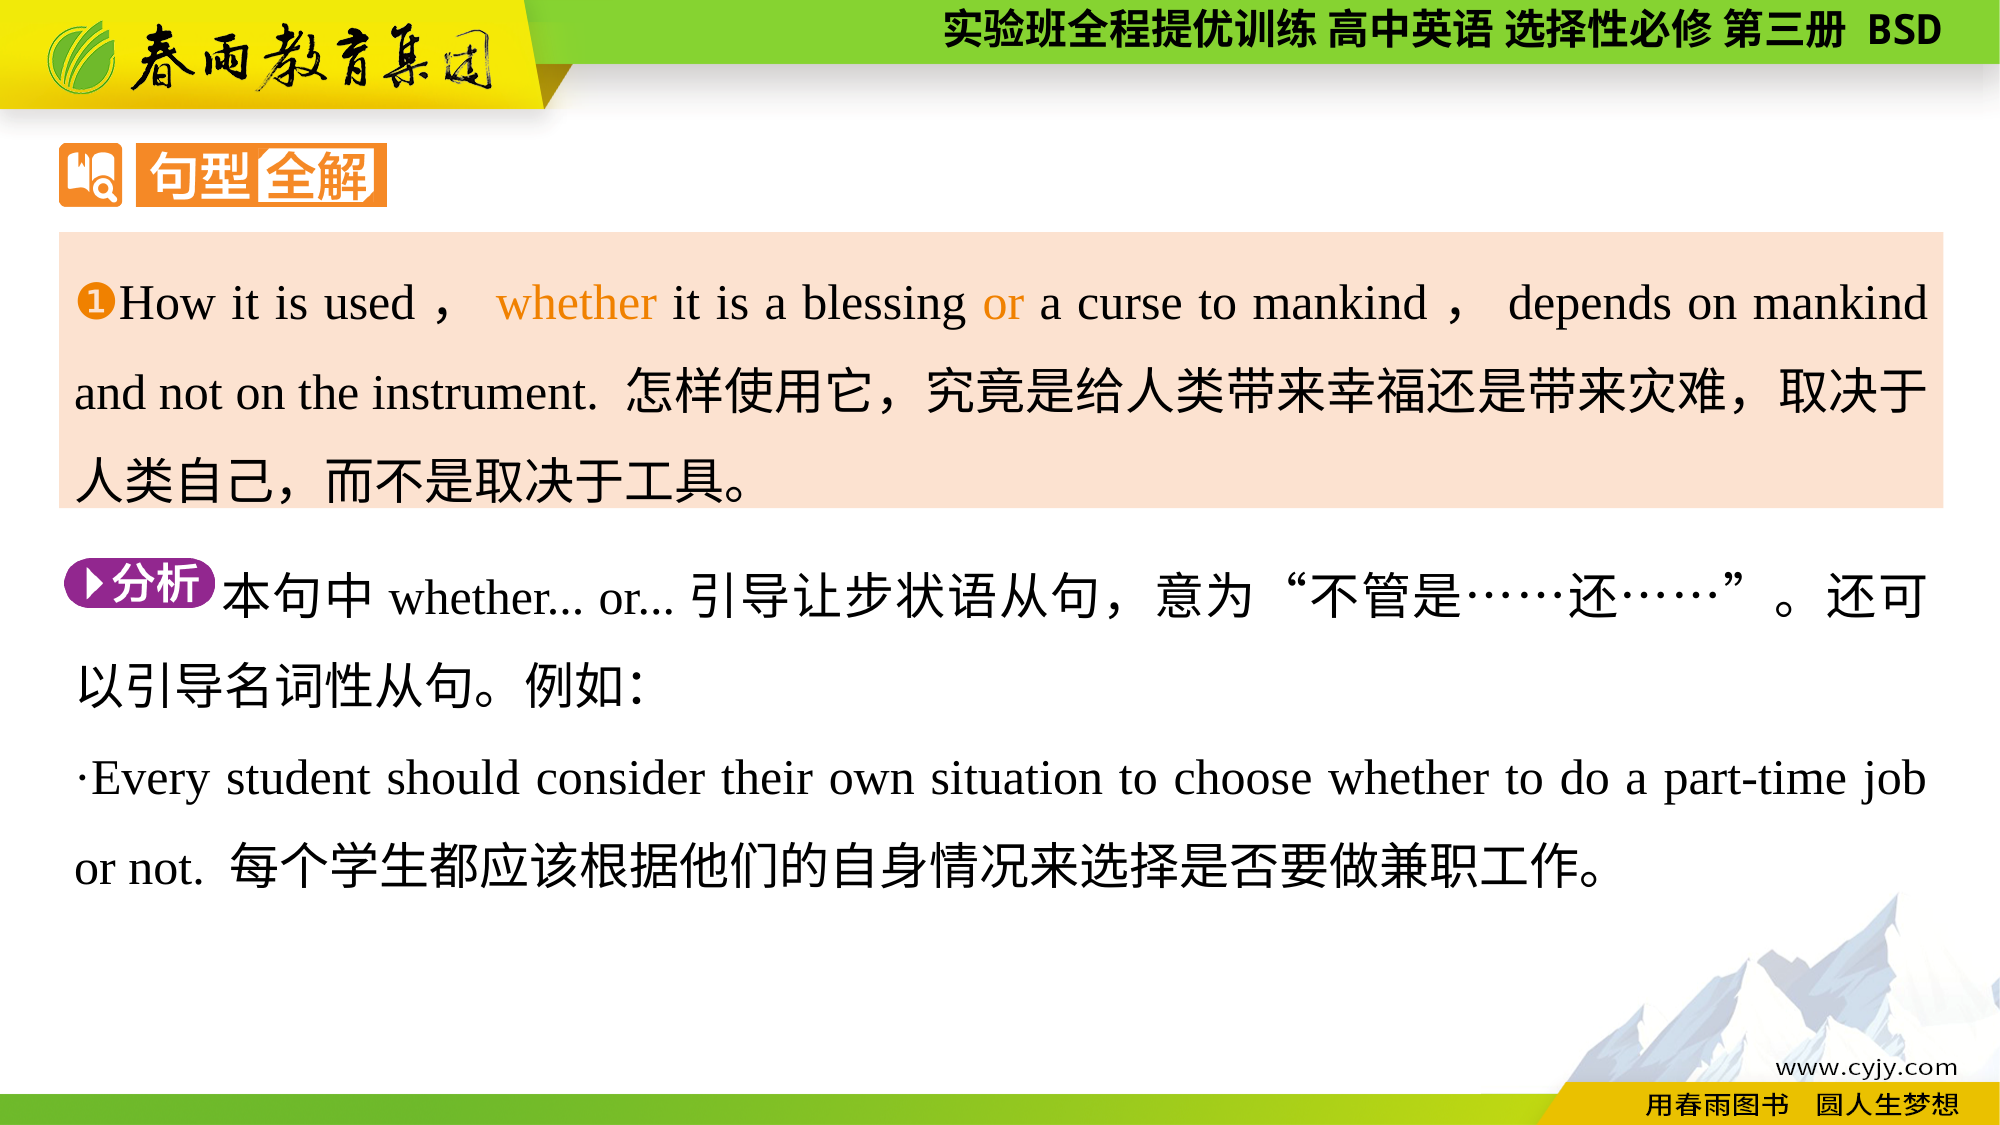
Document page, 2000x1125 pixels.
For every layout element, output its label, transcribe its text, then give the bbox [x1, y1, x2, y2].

picture [0, 0, 2000, 1125]
list ❶How it is used，whether it is a blessing or a curse to mankind，depends on mankind and not on the instrument. 怎样使用它，究竟是给人类带来幸福还是带来灾难，取决于人类自己，而不是取决于工具。 [59, 232, 1944, 509]
text_box 本句中whether... or...引导让步状语从句，意为“不管是……还……”。还可以引导名词性从句。例如： ·Every student should consider their own situation to choose whether to do a part-time job or not. 每个学生都应该根据他们的自身情况来选择是否要做兼职工作。 [59, 527, 1944, 902]
